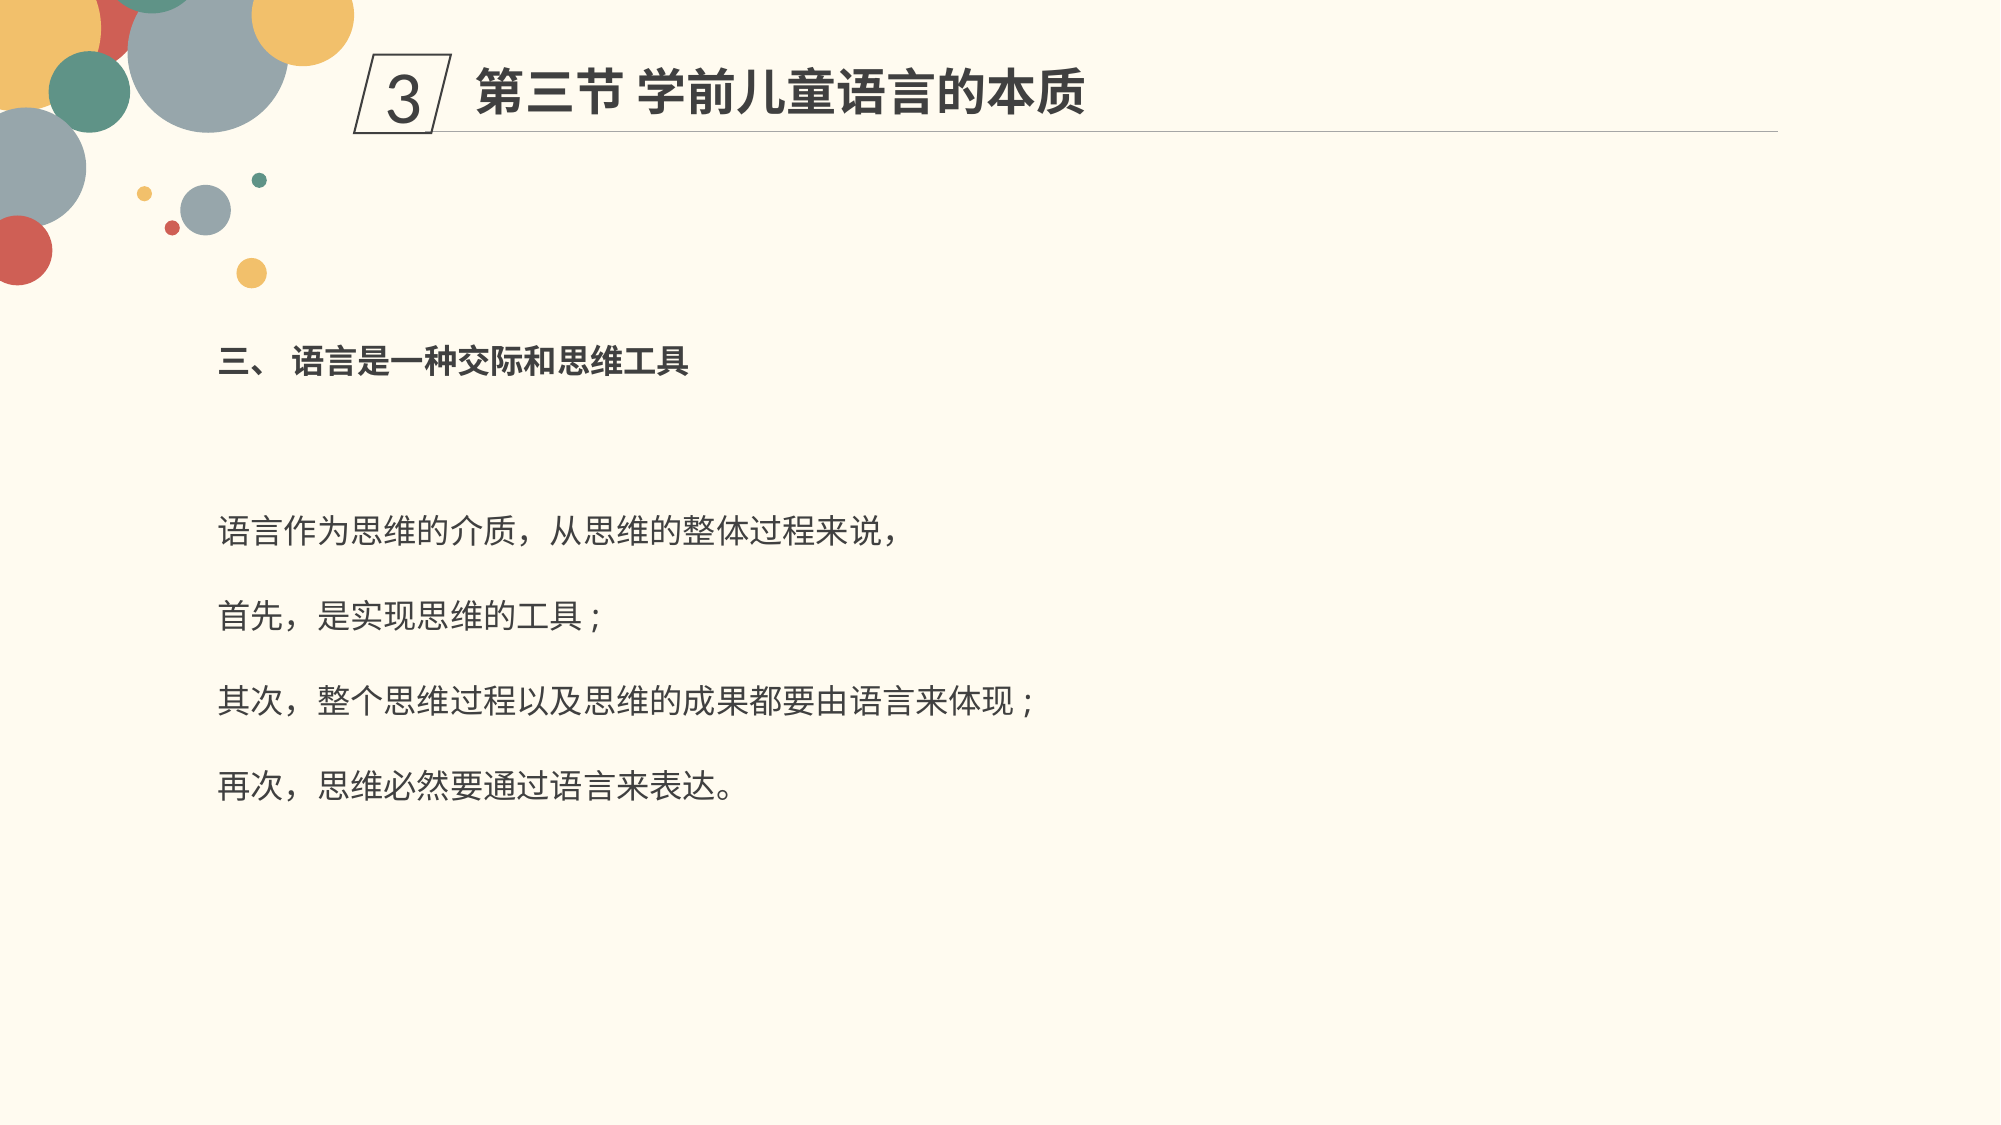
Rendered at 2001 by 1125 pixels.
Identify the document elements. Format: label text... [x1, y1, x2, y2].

text_box 第三节 学前儿童语言的本质 [460, 53, 1454, 129]
text_box 三、 语言是一种交际和思维工具 语言作为思维的介质，从思维的整体过程来说， 首先，是实现思维的工具; 其次，整个思维过程以及思维的成果都要由语言来体现; 再次，思维必然要通过语言来表达。 [202, 313, 1778, 813]
text_box 3 [355, 53, 453, 135]
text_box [0, 0, 355, 289]
